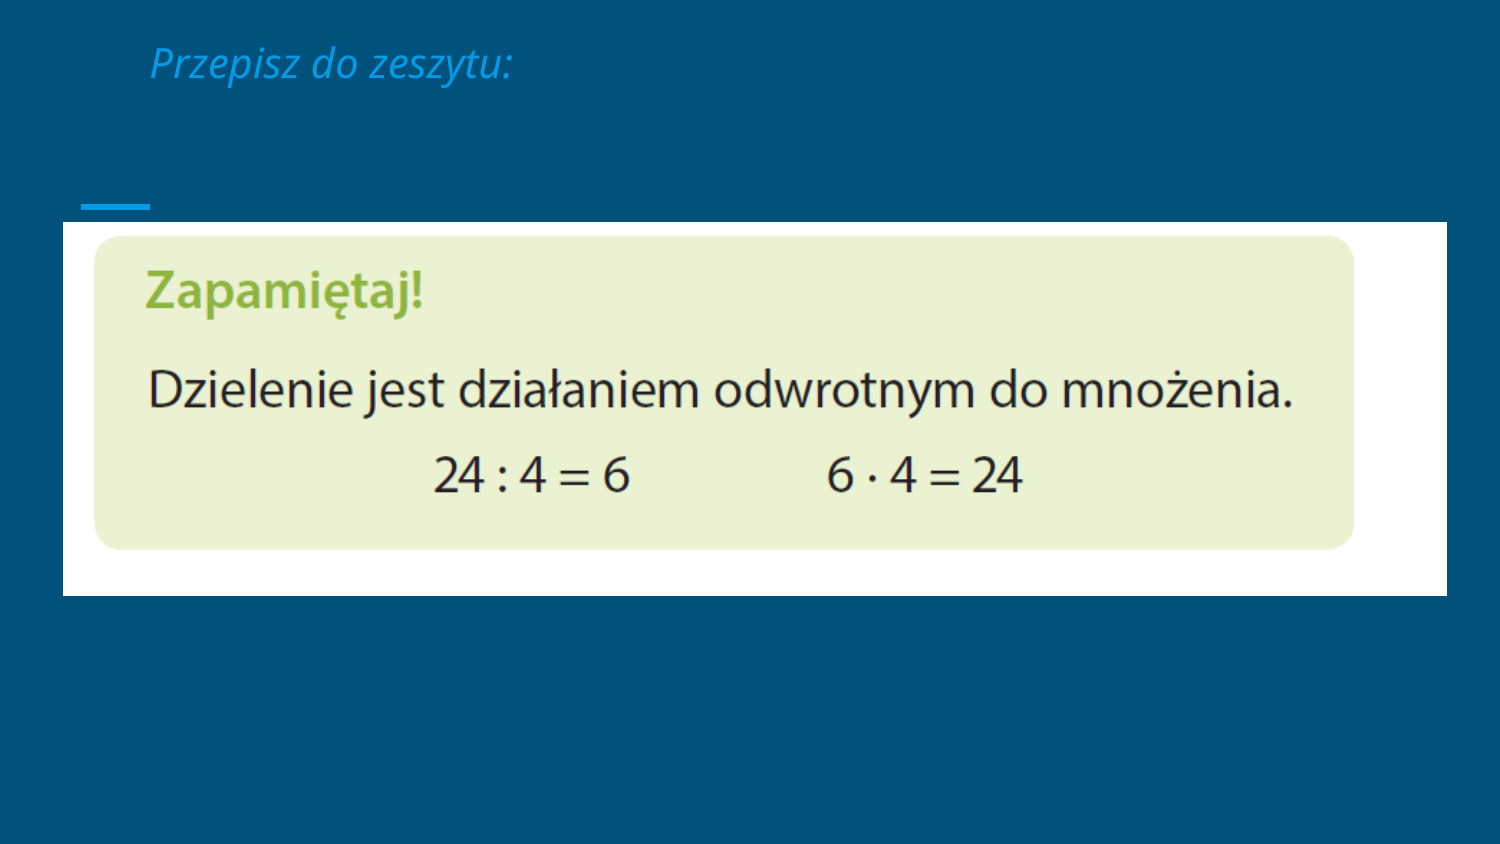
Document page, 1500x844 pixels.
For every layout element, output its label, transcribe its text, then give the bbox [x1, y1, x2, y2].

text_box Przepisz do zeszytu: [134, 22, 1399, 187]
picture [64, 223, 1446, 595]
